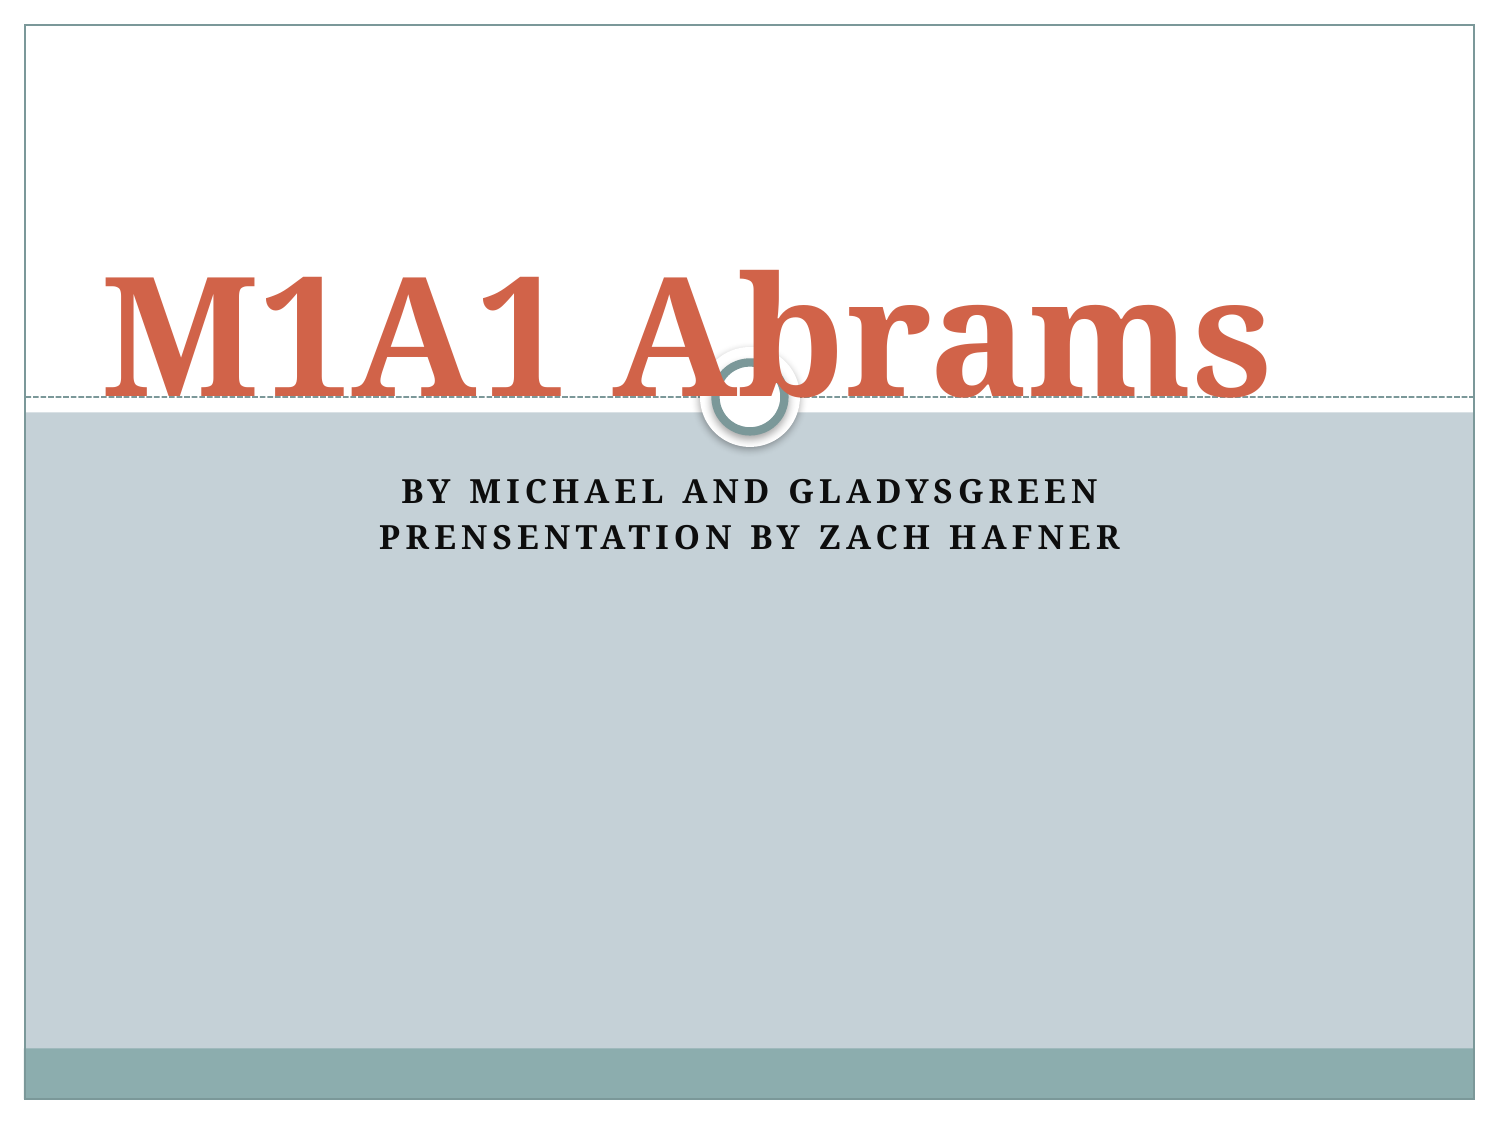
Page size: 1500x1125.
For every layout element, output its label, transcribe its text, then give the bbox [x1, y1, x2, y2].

title M1A1 Abrams [0, 87, 1375, 438]
subtitle BY MICHAEL AND GLADYSGREEN PRENSENTATION BY ZACH HAFNER [225, 462, 1275, 750]
